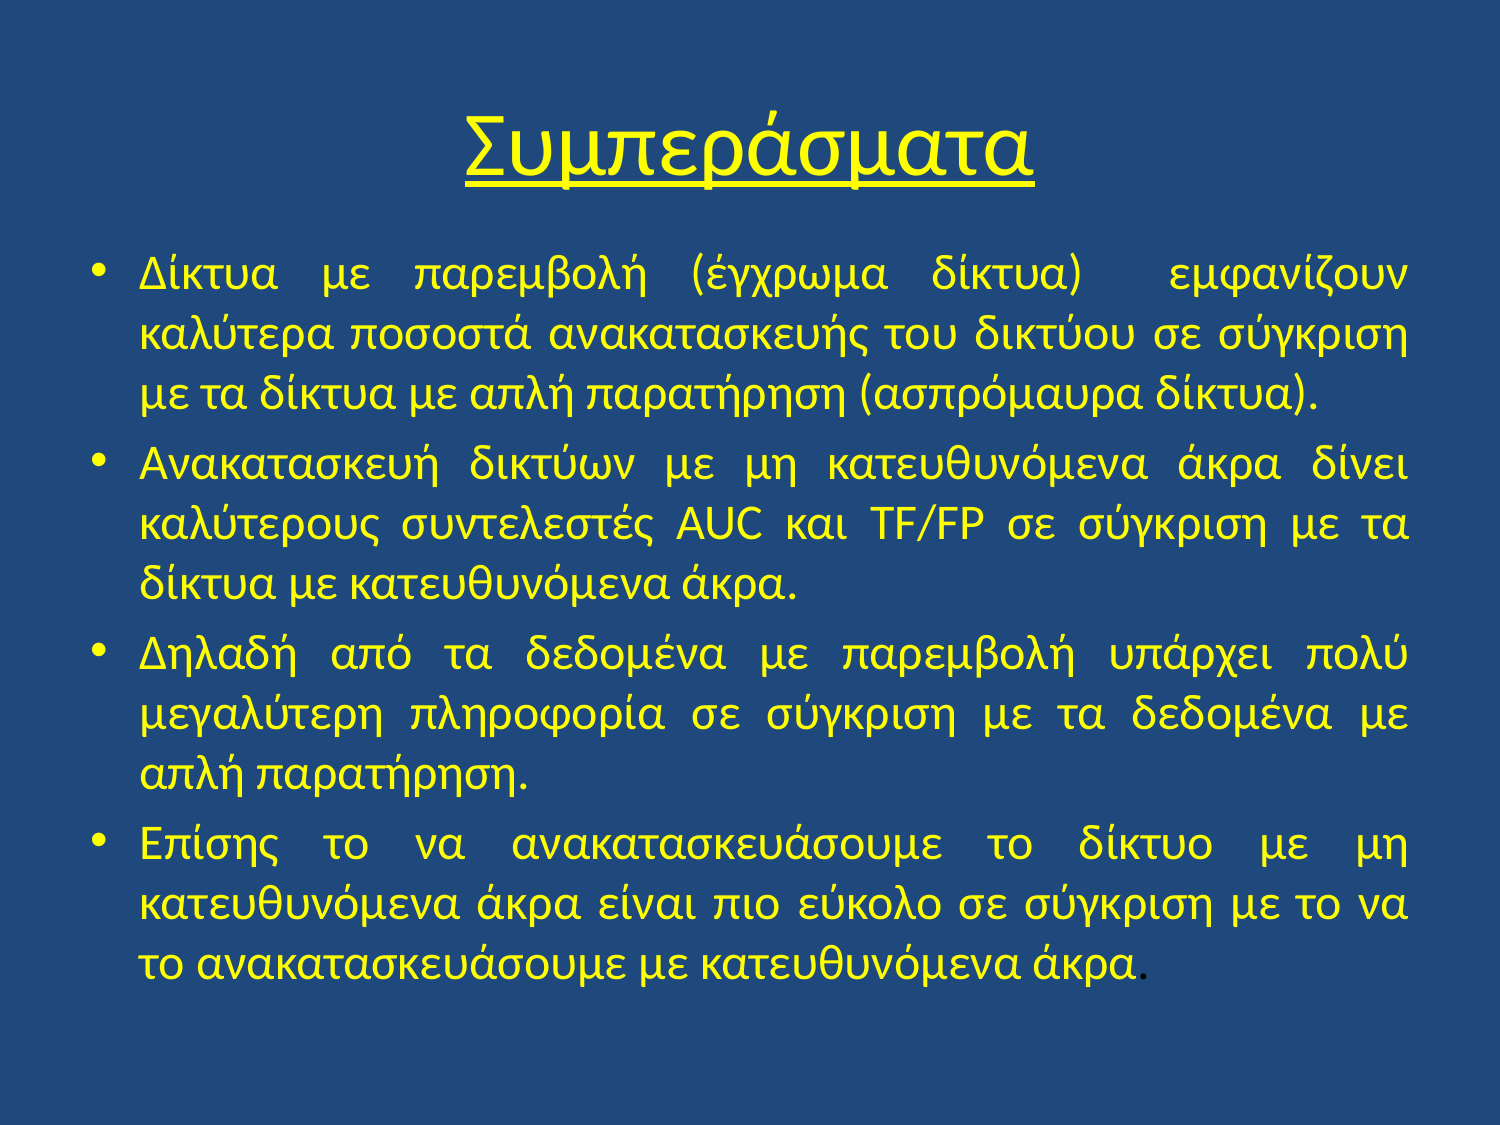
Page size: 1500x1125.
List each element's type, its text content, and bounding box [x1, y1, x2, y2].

title Συμπεράσματα [75, 45, 1425, 231]
list Δίκτυα με παρεμβολή (έγχρωμα δίκτυα) εμφανίζουν καλύτερα ποσοστά ανακατασκευής του δικτύου σε σύγκριση με τα δίκτυα με απλή παρατήρηση (ασπρόμαυρα δίκτυα). Ανακατασκευή δικτύων με μη κατευθυνόμενα άκρα δίνει καλύτερους συντελεστές AUC και TF/FP σε σύγκριση με τα δίκτυα με κατευθυνόμενα άκρα. Δηλαδή από τα δεδομένα με παρεμβολή υπάρχει πολύ μεγαλύτερη πληροφορία σε σύγκριση με τα δεδομένα με απλή παρατήρηση. Επίσης το να ανακατασκευάσουμε το δίκτυο με μη κατευθυνόμενα άκρα είναι πιο εύκολο σε σύγκριση με το να το ανακατασκευάσουμε με κατευθυνόμενα άκρα. [75, 231, 1425, 1047]
